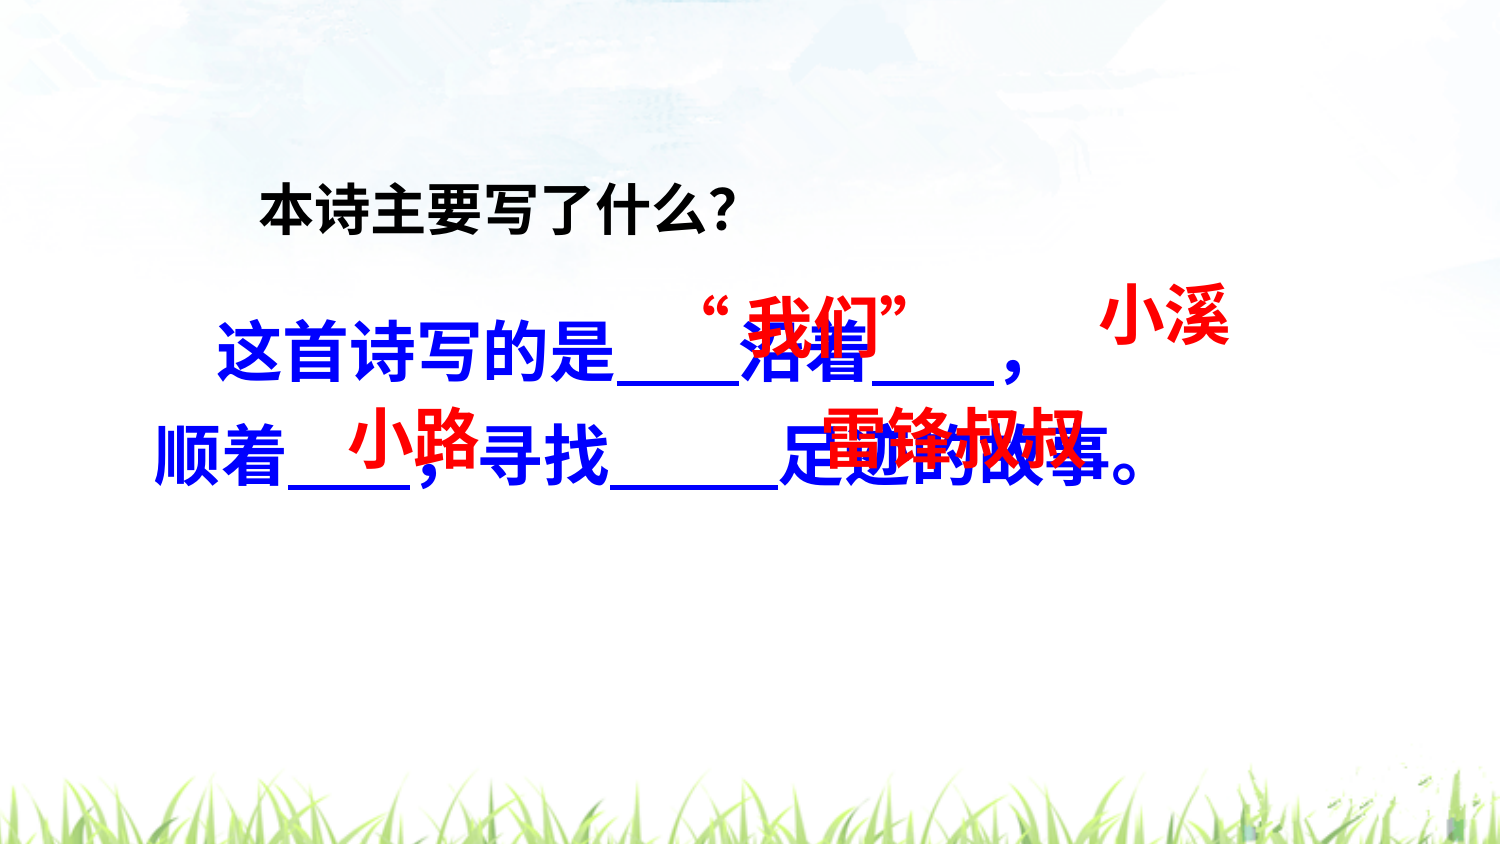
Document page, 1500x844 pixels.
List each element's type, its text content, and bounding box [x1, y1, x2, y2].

text_box 这首诗写的是 沿着 ， 顺着 ，寻找 足迹的故事。 [143, 280, 1397, 500]
picture [0, 0, 1500, 844]
text_box 雷锋叔叔 [778, 390, 1154, 482]
text_box 小溪 [1087, 267, 1309, 359]
text_box “我们” [652, 280, 966, 372]
text_box 本诗主要写了什么？ [246, 168, 814, 248]
text_box 小路 [304, 390, 527, 482]
